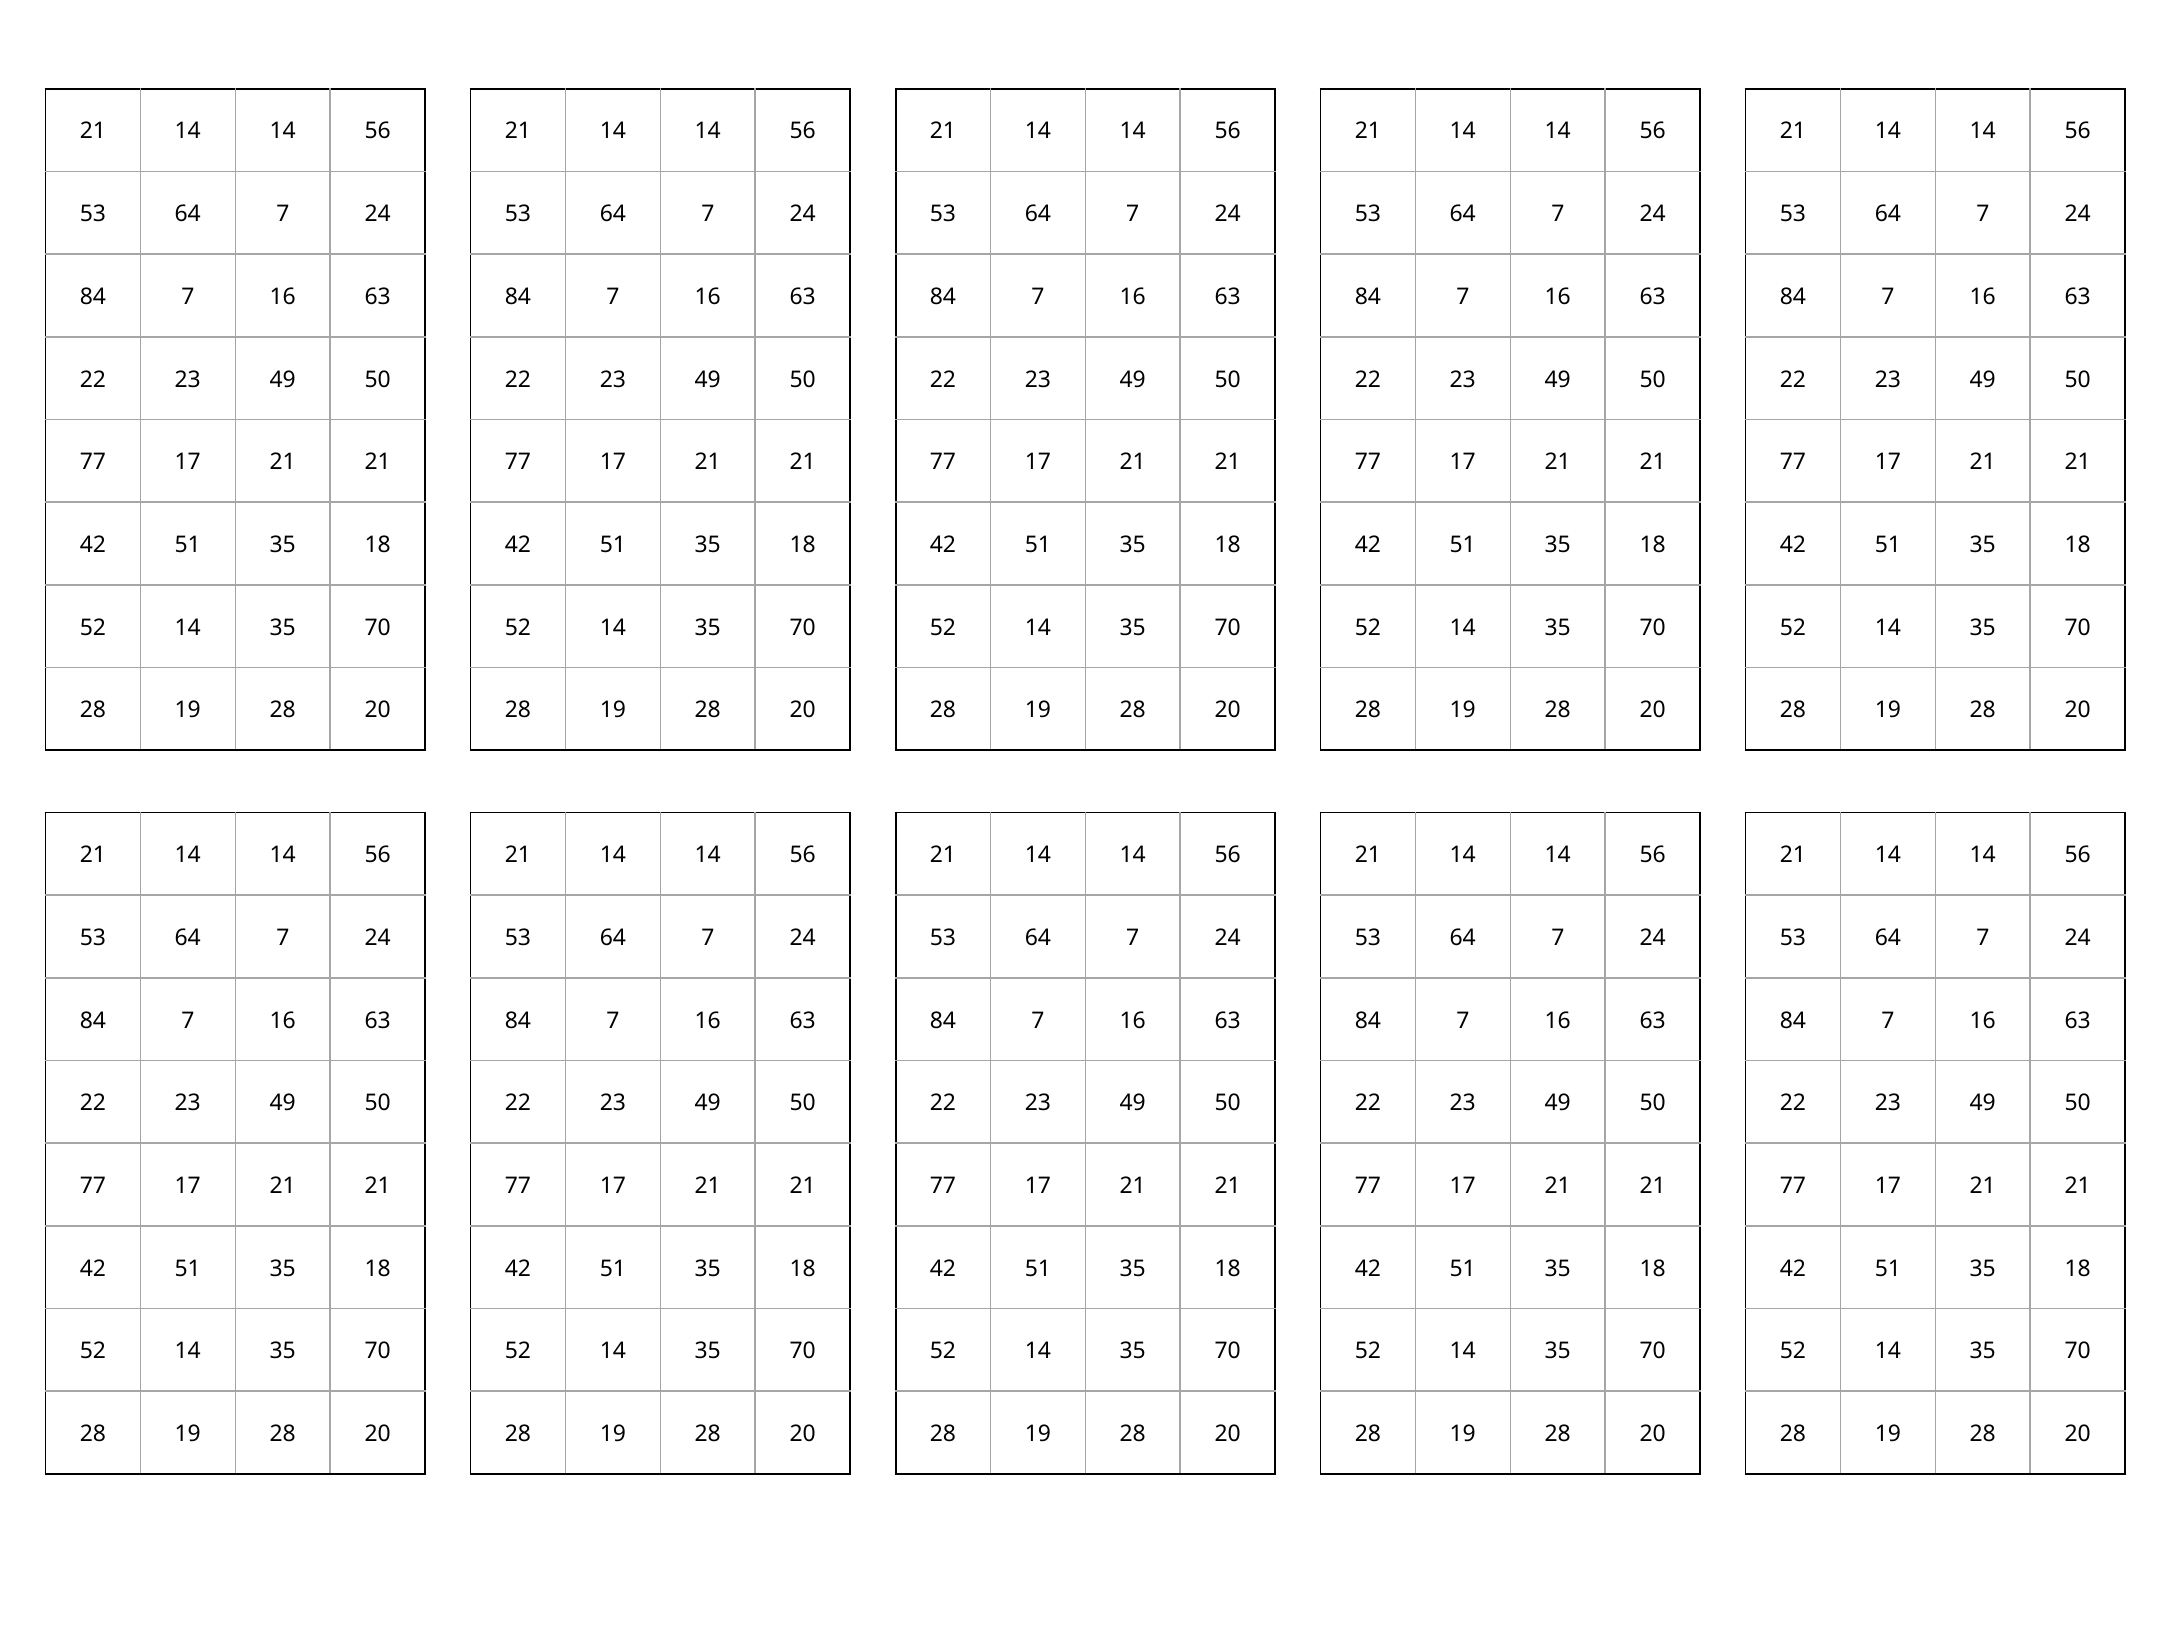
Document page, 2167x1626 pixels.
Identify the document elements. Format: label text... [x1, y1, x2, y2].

table_cell 19 [1416, 1392, 1510, 1473]
table_header 21 [1746, 90, 1840, 171]
table_cell 63 [1181, 255, 1274, 336]
table_header 14 [1511, 90, 1604, 171]
table_cell 23 [1841, 338, 1935, 419]
table_cell 17 [1841, 1144, 1935, 1225]
table_header 56 [2031, 90, 2124, 171]
table_header 14 [1086, 90, 1179, 171]
table_cell 18 [1606, 1227, 1699, 1308]
table_cell 17 [991, 1144, 1085, 1225]
table_cell 18 [1181, 503, 1274, 584]
table_header 56 [756, 90, 849, 171]
table_cell 17 [1841, 420, 1935, 501]
table_cell 63 [756, 979, 849, 1060]
table_cell 19 [566, 668, 660, 749]
table_cell 53 [46, 896, 140, 977]
table_cell 22 [471, 1061, 565, 1142]
table_cell 7 [566, 255, 660, 336]
table_cell 50 [331, 1061, 424, 1142]
table_cell 28 [1746, 668, 1840, 749]
table_header 56 [1181, 90, 1274, 171]
table_cell 17 [1416, 420, 1510, 501]
table_header 21 [1746, 813, 1840, 894]
table_cell 49 [1511, 1061, 1604, 1142]
table_header 21 [46, 90, 140, 171]
table_cell 35 [236, 1227, 329, 1308]
table_cell 84 [46, 255, 140, 336]
table_cell 19 [566, 1392, 660, 1473]
table_cell 53 [897, 172, 990, 253]
table_cell 7 [1511, 172, 1604, 253]
table_cell 20 [756, 1392, 849, 1473]
table_cell 84 [1321, 255, 1415, 336]
table_cell 77 [897, 1144, 990, 1225]
table_cell 42 [46, 1227, 140, 1308]
table_cell 7 [991, 979, 1085, 1060]
table_cell 7 [991, 255, 1085, 336]
table_header 14 [1936, 90, 2029, 171]
table_cell 35 [1936, 1227, 2029, 1308]
table_cell 20 [2031, 668, 2124, 749]
table_cell 84 [46, 979, 140, 1060]
table_cell 77 [471, 420, 565, 501]
table_cell 42 [1746, 1227, 1840, 1308]
table_cell 53 [897, 896, 990, 977]
table_cell 84 [1746, 255, 1840, 336]
table_cell 64 [566, 896, 660, 977]
table_cell 20 [331, 668, 424, 749]
table_cell 23 [1416, 1061, 1510, 1142]
table_cell 18 [756, 1227, 849, 1308]
table_header 56 [1606, 813, 1699, 894]
table_cell 77 [1746, 420, 1840, 501]
table_cell 52 [1746, 1309, 1840, 1390]
table_cell 23 [1841, 1061, 1935, 1142]
table_cell 28 [236, 668, 329, 749]
table_cell 19 [1416, 668, 1510, 749]
table_cell 77 [897, 420, 990, 501]
table_cell 53 [46, 172, 140, 253]
table_cell 22 [897, 338, 990, 419]
table_cell 14 [141, 1309, 235, 1390]
table_cell 7 [236, 172, 329, 253]
table_cell 21 [1936, 420, 2029, 501]
table_cell 35 [661, 503, 754, 584]
table_cell 24 [1606, 172, 1699, 253]
table_cell 63 [2031, 255, 2124, 336]
table_cell 28 [661, 1392, 754, 1473]
table_cell 7 [141, 255, 235, 336]
table_cell 28 [1511, 1392, 1604, 1473]
table_cell 21 [756, 1144, 849, 1225]
table_cell 14 [1416, 1309, 1510, 1390]
table_cell 35 [1086, 1309, 1179, 1390]
table_cell 35 [1086, 503, 1179, 584]
table_header 14 [566, 813, 660, 894]
table_cell 7 [236, 896, 329, 977]
table_cell 24 [2031, 172, 2124, 253]
table_cell 64 [1841, 172, 1935, 253]
table_cell 50 [756, 338, 849, 419]
table_cell 28 [1321, 1392, 1415, 1473]
table_header 14 [566, 90, 660, 171]
table_header 56 [1181, 813, 1274, 894]
table_cell 77 [1746, 1144, 1840, 1225]
table_cell 21 [756, 420, 849, 501]
table_cell 64 [141, 896, 235, 977]
table_cell 28 [1086, 668, 1179, 749]
table_cell 77 [1321, 420, 1415, 501]
table_cell 63 [1181, 979, 1274, 1060]
table_header 14 [236, 813, 329, 894]
table_cell 84 [1321, 979, 1415, 1060]
table_cell 18 [756, 503, 849, 584]
table_cell 49 [1511, 338, 1604, 419]
table_cell 51 [1416, 503, 1510, 584]
table_cell 14 [991, 586, 1085, 667]
table_cell 63 [331, 255, 424, 336]
table_cell 51 [991, 503, 1085, 584]
table_cell 50 [1606, 1061, 1699, 1142]
table_cell 63 [1606, 979, 1699, 1060]
table_cell 50 [1181, 1061, 1274, 1142]
table_cell 24 [2031, 896, 2124, 977]
table_cell 16 [236, 255, 329, 336]
table_header 14 [1841, 813, 1935, 894]
table_cell 35 [1936, 586, 2029, 667]
table_cell 28 [661, 668, 754, 749]
table_cell 42 [897, 1227, 990, 1308]
table_cell 51 [1841, 1227, 1935, 1308]
table_cell 28 [1936, 668, 2029, 749]
table_cell 20 [331, 1392, 424, 1473]
table_cell 49 [661, 338, 754, 419]
table_cell 16 [661, 255, 754, 336]
table_cell 70 [2031, 1309, 2124, 1390]
table_cell 70 [756, 586, 849, 667]
table_cell 21 [236, 420, 329, 501]
table_cell 50 [2031, 338, 2124, 419]
table_cell 22 [46, 1061, 140, 1142]
table_cell 23 [566, 338, 660, 419]
table_cell 7 [1086, 896, 1179, 977]
table_cell 51 [566, 1227, 660, 1308]
table_cell 64 [141, 172, 235, 253]
table_header 14 [661, 90, 754, 171]
table_cell 77 [46, 1144, 140, 1225]
table_cell 7 [1841, 979, 1935, 1060]
table_cell 20 [2031, 1392, 2124, 1473]
table_header 14 [991, 813, 1085, 894]
table_cell 52 [471, 586, 565, 667]
table_cell 23 [991, 1061, 1085, 1142]
table_header 14 [1416, 90, 1510, 171]
table_cell 16 [236, 979, 329, 1060]
table_cell 7 [1086, 172, 1179, 253]
table_cell 22 [46, 338, 140, 419]
table_cell 28 [471, 1392, 565, 1473]
table_cell 51 [141, 1227, 235, 1308]
table_cell 21 [1086, 1144, 1179, 1225]
table_cell 14 [991, 1309, 1085, 1390]
table_cell 42 [1321, 1227, 1415, 1308]
table_cell 70 [2031, 586, 2124, 667]
table_cell 16 [1936, 255, 2029, 336]
table_header 14 [991, 90, 1085, 171]
table_cell 17 [566, 1144, 660, 1225]
table_cell 63 [2031, 979, 2124, 1060]
table_cell 84 [1746, 979, 1840, 1060]
table_cell 20 [1606, 1392, 1699, 1473]
table_header 56 [756, 813, 849, 894]
table_cell 64 [991, 172, 1085, 253]
table_cell 18 [331, 1227, 424, 1308]
table_cell 22 [1746, 338, 1840, 419]
table_cell 28 [897, 668, 990, 749]
table_cell 22 [1321, 338, 1415, 419]
table_header 56 [331, 813, 424, 894]
table_cell 49 [1086, 1061, 1179, 1142]
table_cell 50 [1606, 338, 1699, 419]
table_cell 17 [566, 420, 660, 501]
table_cell 24 [331, 896, 424, 977]
table_cell 53 [1746, 896, 1840, 977]
table_cell 14 [1841, 1309, 1935, 1390]
table_cell 53 [471, 172, 565, 253]
table_cell 42 [1746, 503, 1840, 584]
table_cell 42 [471, 1227, 565, 1308]
table_cell 35 [661, 1227, 754, 1308]
table_cell 18 [2031, 1227, 2124, 1308]
table_cell 24 [331, 172, 424, 253]
table_cell 7 [661, 896, 754, 977]
table_cell 49 [1086, 338, 1179, 419]
table_cell 23 [141, 1061, 235, 1142]
table_cell 14 [1416, 586, 1510, 667]
table_cell 16 [1511, 979, 1604, 1060]
table_cell 19 [141, 668, 235, 749]
table_cell 49 [236, 338, 329, 419]
table_cell 63 [331, 979, 424, 1060]
table_cell 28 [46, 668, 140, 749]
table_cell 21 [661, 1144, 754, 1225]
table_cell 35 [1511, 1309, 1604, 1390]
table_cell 51 [141, 503, 235, 584]
table_cell 35 [1511, 586, 1604, 667]
table_cell 21 [331, 420, 424, 501]
table_cell 51 [566, 503, 660, 584]
table_cell 77 [1321, 1144, 1415, 1225]
table_cell 21 [331, 1144, 424, 1225]
table_cell 49 [1936, 338, 2029, 419]
table_cell 21 [1606, 1144, 1699, 1225]
table_header 56 [1606, 90, 1699, 171]
table_cell 84 [471, 979, 565, 1060]
table_cell 19 [1841, 1392, 1935, 1473]
table_cell 70 [331, 1309, 424, 1390]
table_cell 42 [471, 503, 565, 584]
table_cell 7 [1936, 172, 2029, 253]
table_cell 24 [1606, 896, 1699, 977]
table_cell 52 [46, 1309, 140, 1390]
table_cell 28 [1086, 1392, 1179, 1473]
table_cell 35 [1086, 1227, 1179, 1308]
table_cell 84 [897, 255, 990, 336]
table_cell 64 [1416, 172, 1510, 253]
table_cell 20 [1606, 668, 1699, 749]
table_cell 19 [991, 1392, 1085, 1473]
table_cell 70 [1181, 586, 1274, 667]
table_cell 20 [756, 668, 849, 749]
table_cell 35 [1936, 1309, 2029, 1390]
table_cell 28 [1511, 668, 1604, 749]
table_cell 52 [1321, 1309, 1415, 1390]
table_cell 50 [756, 1061, 849, 1142]
table_cell 7 [1416, 255, 1510, 336]
table_cell 24 [756, 896, 849, 977]
table_header 21 [471, 90, 565, 171]
table_cell 63 [1606, 255, 1699, 336]
table_cell 21 [661, 420, 754, 501]
table_cell 42 [1321, 503, 1415, 584]
table_cell 28 [1321, 668, 1415, 749]
table_cell 19 [991, 668, 1085, 749]
table_cell 14 [141, 586, 235, 667]
table_cell 24 [1181, 172, 1274, 253]
table_cell 24 [1181, 896, 1274, 977]
table_cell 18 [2031, 503, 2124, 584]
table_cell 17 [991, 420, 1085, 501]
table_cell 63 [756, 255, 849, 336]
table_cell 21 [1511, 1144, 1604, 1225]
table_header 21 [471, 813, 565, 894]
table_cell 22 [1321, 1061, 1415, 1142]
table_cell 70 [1606, 586, 1699, 667]
table_header 14 [1841, 90, 1935, 171]
table_cell 16 [1936, 979, 2029, 1060]
table_cell 84 [471, 255, 565, 336]
table_cell 50 [2031, 1061, 2124, 1142]
table_cell 7 [1936, 896, 2029, 977]
table_header 14 [1416, 813, 1510, 894]
table_cell 51 [991, 1227, 1085, 1308]
table_cell 7 [1416, 979, 1510, 1060]
table_cell 35 [1511, 503, 1604, 584]
table_cell 21 [1086, 420, 1179, 501]
table_cell 28 [236, 1392, 329, 1473]
table_cell 52 [46, 586, 140, 667]
table_cell 70 [1606, 1309, 1699, 1390]
table_cell 52 [471, 1309, 565, 1390]
table_cell 35 [1936, 503, 2029, 584]
table_cell 64 [1416, 896, 1510, 977]
table_cell 53 [1321, 896, 1415, 977]
table_cell 53 [471, 896, 565, 977]
table_header 56 [331, 90, 424, 171]
table_cell 21 [1181, 1144, 1274, 1225]
table_cell 21 [2031, 1144, 2124, 1225]
table_cell 16 [1511, 255, 1604, 336]
table_header 14 [141, 813, 235, 894]
table_header 21 [897, 813, 990, 894]
table_cell 20 [1181, 1392, 1274, 1473]
table_cell 17 [1416, 1144, 1510, 1225]
table_cell 64 [1841, 896, 1935, 977]
table_header 14 [1936, 813, 2029, 894]
table_cell 52 [1746, 586, 1840, 667]
table_header 14 [1511, 813, 1604, 894]
table_cell 22 [897, 1061, 990, 1142]
table_cell 70 [1181, 1309, 1274, 1390]
table_cell 51 [1841, 503, 1935, 584]
table_cell 35 [661, 586, 754, 667]
table_cell 21 [1181, 420, 1274, 501]
table_header 21 [46, 813, 140, 894]
table_cell 53 [1321, 172, 1415, 253]
table_cell 28 [46, 1392, 140, 1473]
table_cell 64 [991, 896, 1085, 977]
table_cell 21 [1511, 420, 1604, 501]
table_cell 35 [1511, 1227, 1604, 1308]
table_cell 24 [756, 172, 849, 253]
table_cell 22 [471, 338, 565, 419]
table_cell 28 [471, 668, 565, 749]
table_header 14 [236, 90, 329, 171]
table_cell 50 [331, 338, 424, 419]
table_cell 16 [661, 979, 754, 1060]
table_cell 28 [1936, 1392, 2029, 1473]
table_cell 16 [1086, 979, 1179, 1060]
table_cell 18 [1606, 503, 1699, 584]
table_cell 21 [1936, 1144, 2029, 1225]
table_header 21 [1321, 90, 1415, 171]
table_cell 51 [1416, 1227, 1510, 1308]
table_cell 21 [1606, 420, 1699, 501]
table_cell 23 [991, 338, 1085, 419]
table_cell 7 [1511, 896, 1604, 977]
table_cell 21 [2031, 420, 2124, 501]
table_cell 18 [331, 503, 424, 584]
table_cell 22 [1746, 1061, 1840, 1142]
table_cell 17 [141, 420, 235, 501]
table_cell 20 [1181, 668, 1274, 749]
table_cell 84 [897, 979, 990, 1060]
table_cell 35 [661, 1309, 754, 1390]
table_cell 7 [566, 979, 660, 1060]
table_cell 17 [141, 1144, 235, 1225]
table_cell 35 [1086, 586, 1179, 667]
table_cell 14 [566, 1309, 660, 1390]
table_cell 53 [1746, 172, 1840, 253]
table_cell 23 [566, 1061, 660, 1142]
table_cell 49 [236, 1061, 329, 1142]
table_cell 14 [566, 586, 660, 667]
table_cell 18 [1181, 1227, 1274, 1308]
table_cell 77 [46, 420, 140, 501]
table_header 21 [1321, 813, 1415, 894]
table_cell 64 [566, 172, 660, 253]
table_cell 50 [1181, 338, 1274, 419]
table_cell 42 [897, 503, 990, 584]
table_cell 70 [756, 1309, 849, 1390]
table_header 21 [897, 90, 990, 171]
table_header 14 [1086, 813, 1179, 894]
table_cell 7 [1841, 255, 1935, 336]
table_cell 19 [141, 1392, 235, 1473]
table_cell 52 [897, 1309, 990, 1390]
table_header 14 [661, 813, 754, 894]
table_cell 23 [1416, 338, 1510, 419]
table_cell 7 [661, 172, 754, 253]
table_cell 14 [1841, 586, 1935, 667]
table_cell 35 [236, 1309, 329, 1390]
table_header 14 [141, 90, 235, 171]
table_cell 28 [897, 1392, 990, 1473]
table_cell 42 [46, 503, 140, 584]
table_cell 35 [236, 586, 329, 667]
table_cell 19 [1841, 668, 1935, 749]
table_cell 52 [897, 586, 990, 667]
table_header 56 [2031, 813, 2124, 894]
table_cell 23 [141, 338, 235, 419]
table_cell 16 [1086, 255, 1179, 336]
table_cell 70 [331, 586, 424, 667]
table_cell 49 [661, 1061, 754, 1142]
table_cell 77 [471, 1144, 565, 1225]
table_cell 49 [1936, 1061, 2029, 1142]
table_cell 52 [1321, 586, 1415, 667]
table_cell 7 [141, 979, 235, 1060]
table_cell 35 [236, 503, 329, 584]
table_cell 21 [236, 1144, 329, 1225]
table_cell 28 [1746, 1392, 1840, 1473]
